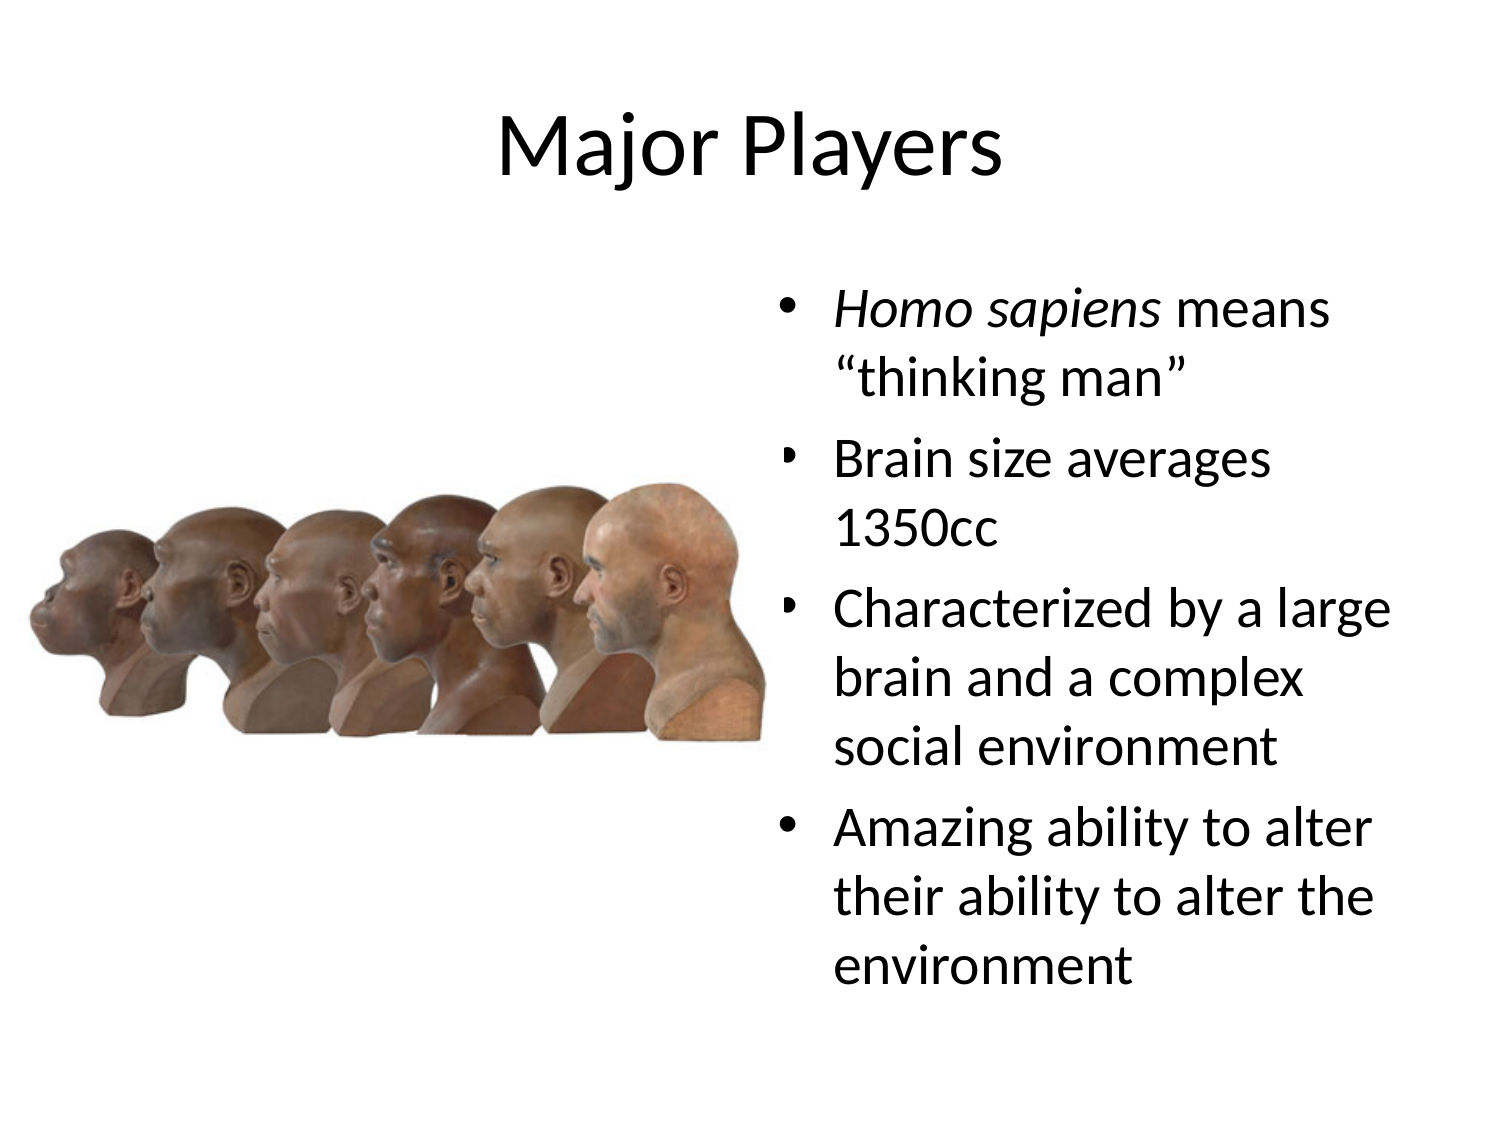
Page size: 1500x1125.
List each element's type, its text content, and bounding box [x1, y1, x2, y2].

picture [17, 412, 784, 804]
title Major Players [75, 45, 1425, 233]
list Homo sapiens means “thinking man” Brain size averages 1350cc Characterized by a large brain and a complex social environment Amazing ability to alter their ability to alter the environment [762, 262, 1425, 1005]
